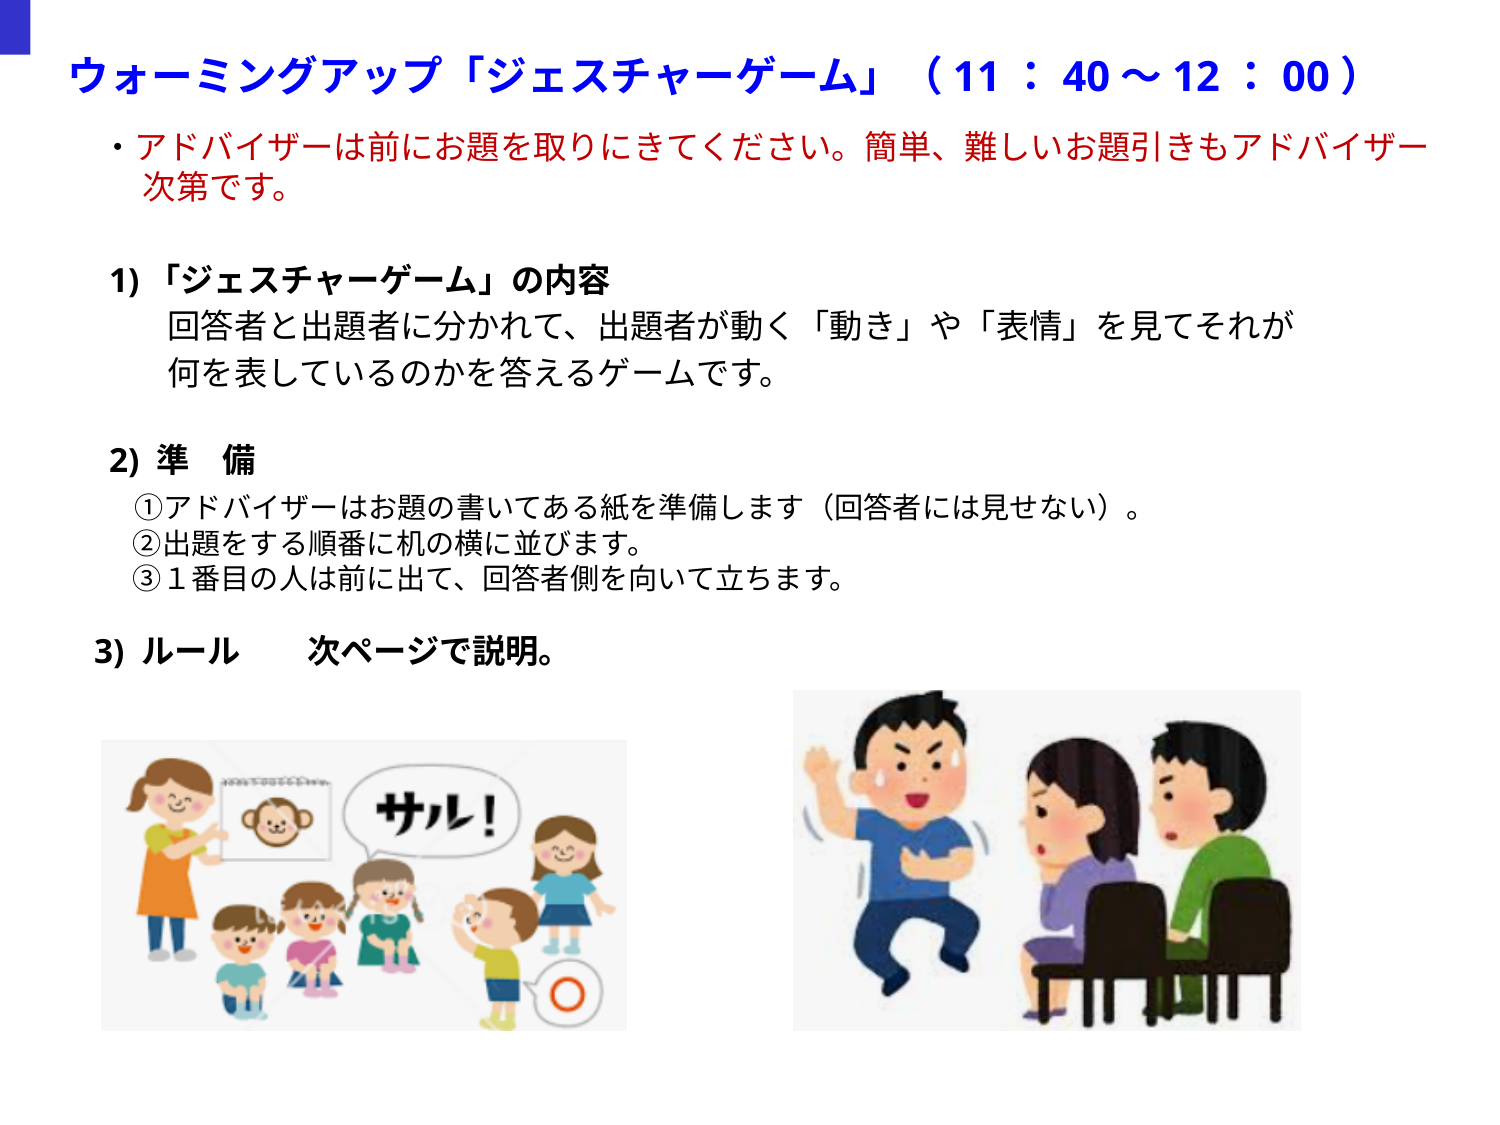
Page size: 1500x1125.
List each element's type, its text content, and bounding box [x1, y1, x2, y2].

picture [792, 690, 1301, 1031]
text_box ウォーミングアップ「ジェスチャーゲーム」（11：40～12：00） [53, 42, 1436, 108]
text_box [0, 0, 31, 55]
picture [100, 734, 627, 1031]
text_box ・アドバイザーは前にお題を取りにきてください。簡単、難しいお題引きもアドバイザー次第です。 1)「ジェスチャーゲーム」の内容 回答者と出題者に分かれて、出題者が動く「動き」や「表情」を見てそれが 何を表しているのかを答えるゲームです。 2) 準 備 ①アドバイザーはお題の書いてある紙を準備します（回答者には見せない）。 ②出題をする順番に机の横に並びます。 ③１番目の人は前に出て、回答者側を向いて立ちます。 3) ルール 次ページで説明。 [53, 118, 1468, 764]
